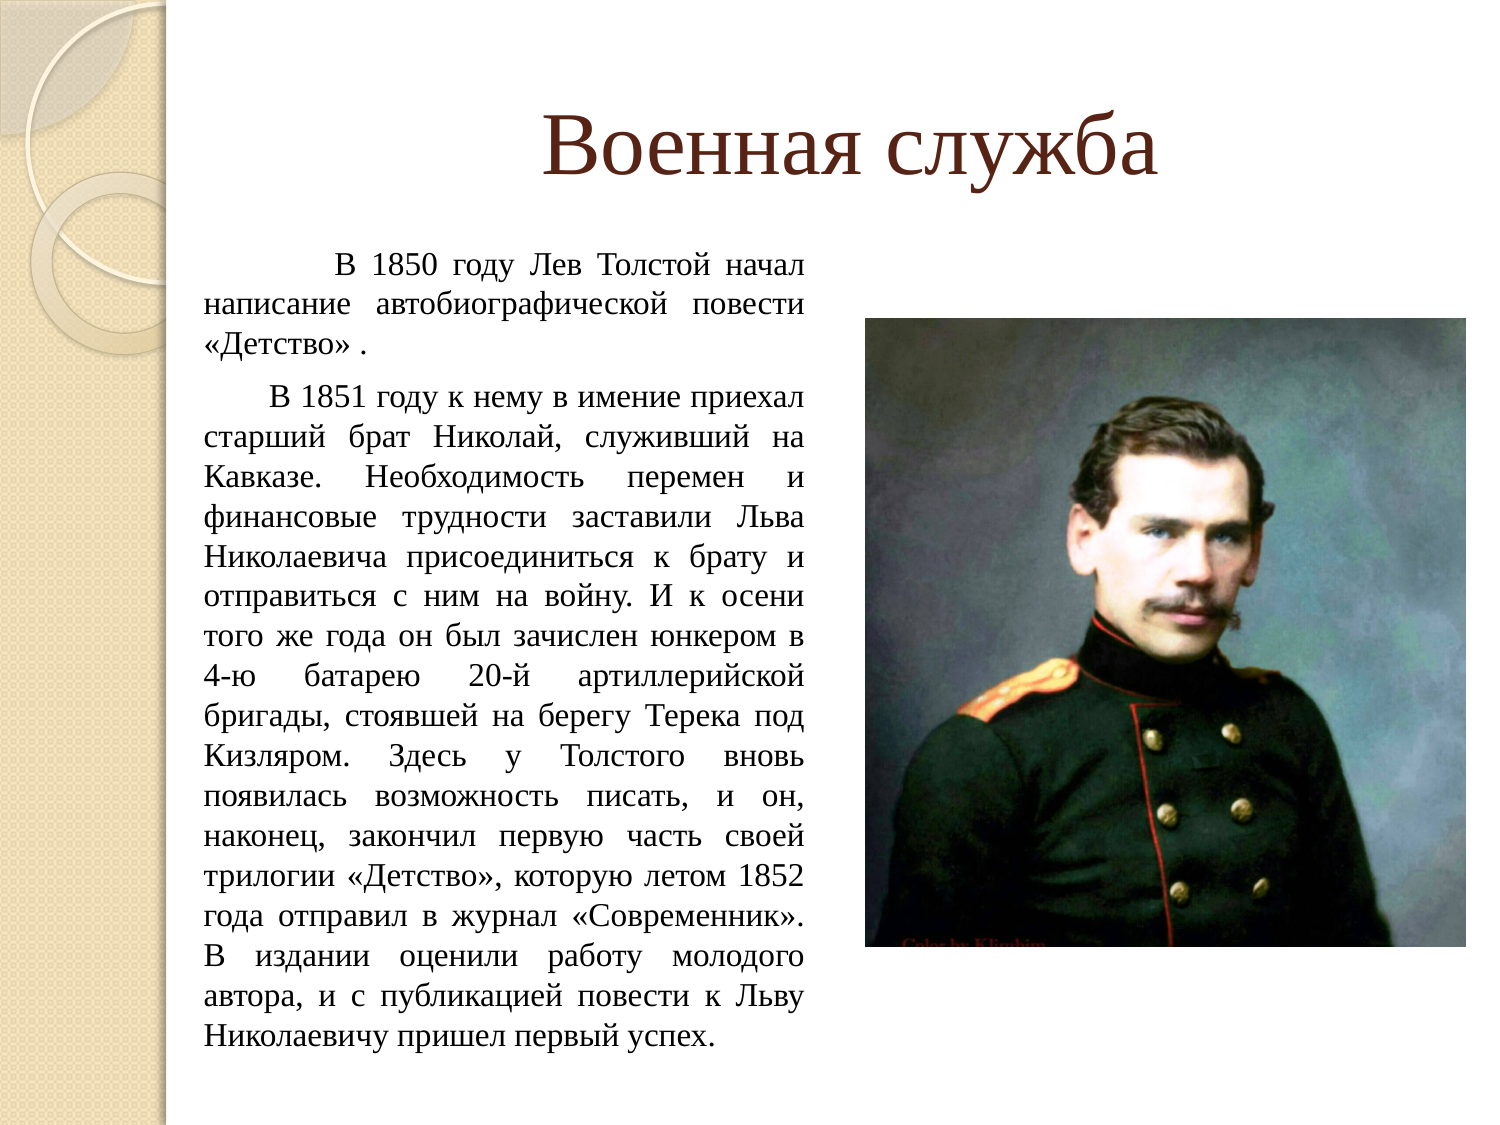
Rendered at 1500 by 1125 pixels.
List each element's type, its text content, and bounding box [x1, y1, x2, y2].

list В 1850 году Лев Толстой начал написание автобиографической повести «Детство» . В 1851 году к нему в имение приехал старший брат Николай, служивший на Кавказе. Необходимость перемен и финансовые трудности заставили Льва Николаевича присоединиться к брату и отправиться с ним на войну. И к осени того же года он был зачислен юнкером в 4-ю батарею 20-й артиллерийской бригады, стоявшей на берегу Терека под Кизляром. Здесь у Толстого вновь появилась возможность писать, и он, наконец, закончил первую часть своей трилогии «Детство», которую летом 1852 года отправил в журнал «Современник». В издании оценили работу молодого автора, и с публикацией повести к Льву Николаевичу пришел первый успех. [128, 234, 821, 1005]
title Военная служба [235, 45, 1466, 233]
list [865, 318, 1466, 947]
